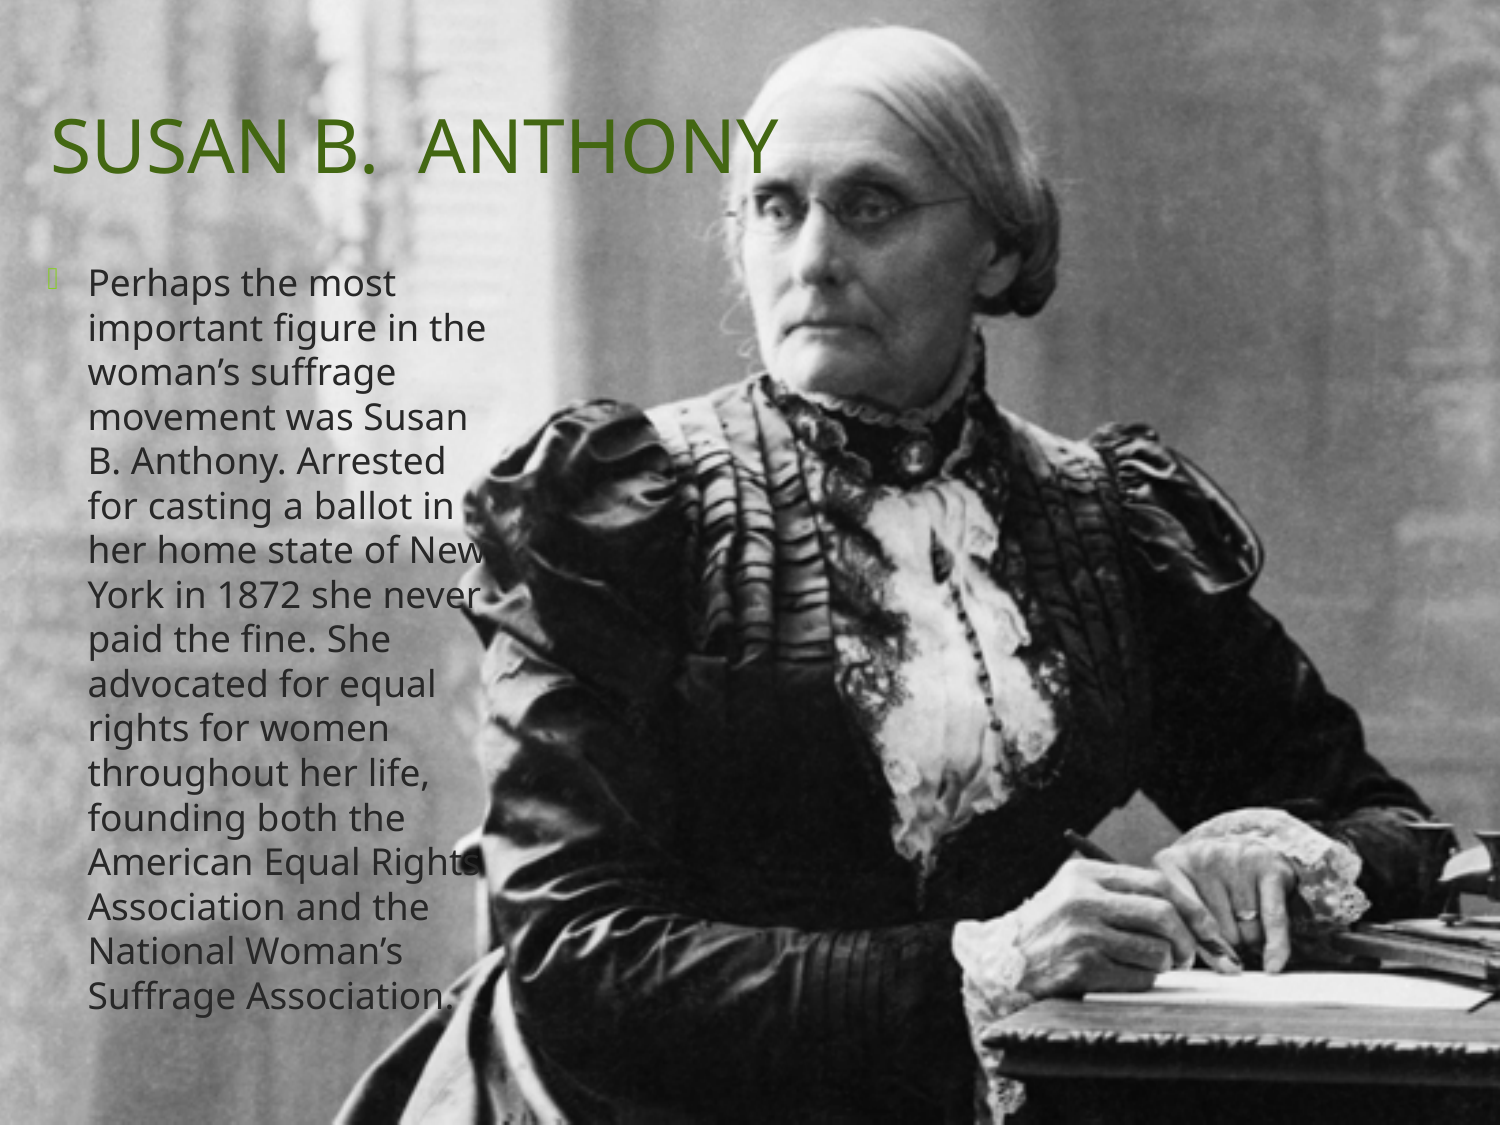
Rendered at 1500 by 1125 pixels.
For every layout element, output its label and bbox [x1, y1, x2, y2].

list [0, 0, 1500, 1125]
